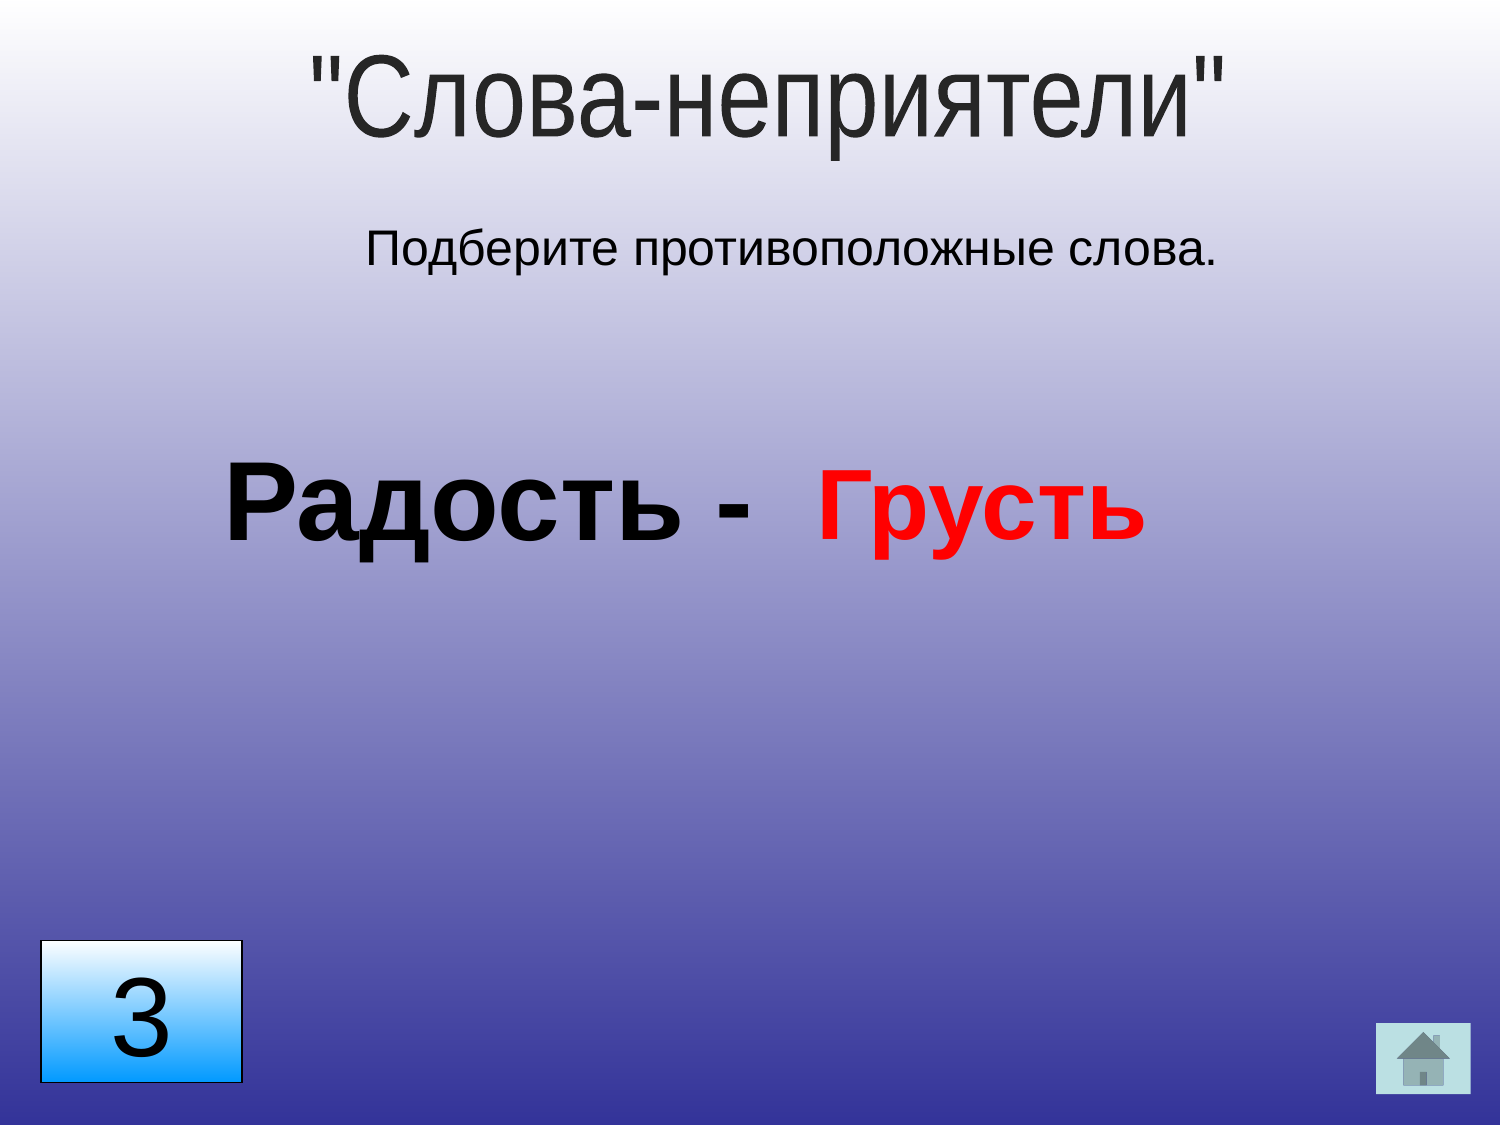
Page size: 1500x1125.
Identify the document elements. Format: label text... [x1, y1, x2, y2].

text_box Подберите противоположные слова. [351, 208, 1235, 403]
text_box Грусть [801, 432, 1163, 568]
text_box Радость - [208, 420, 769, 571]
text_box [1376, 1023, 1471, 1095]
text_box 3 [41, 940, 242, 1083]
